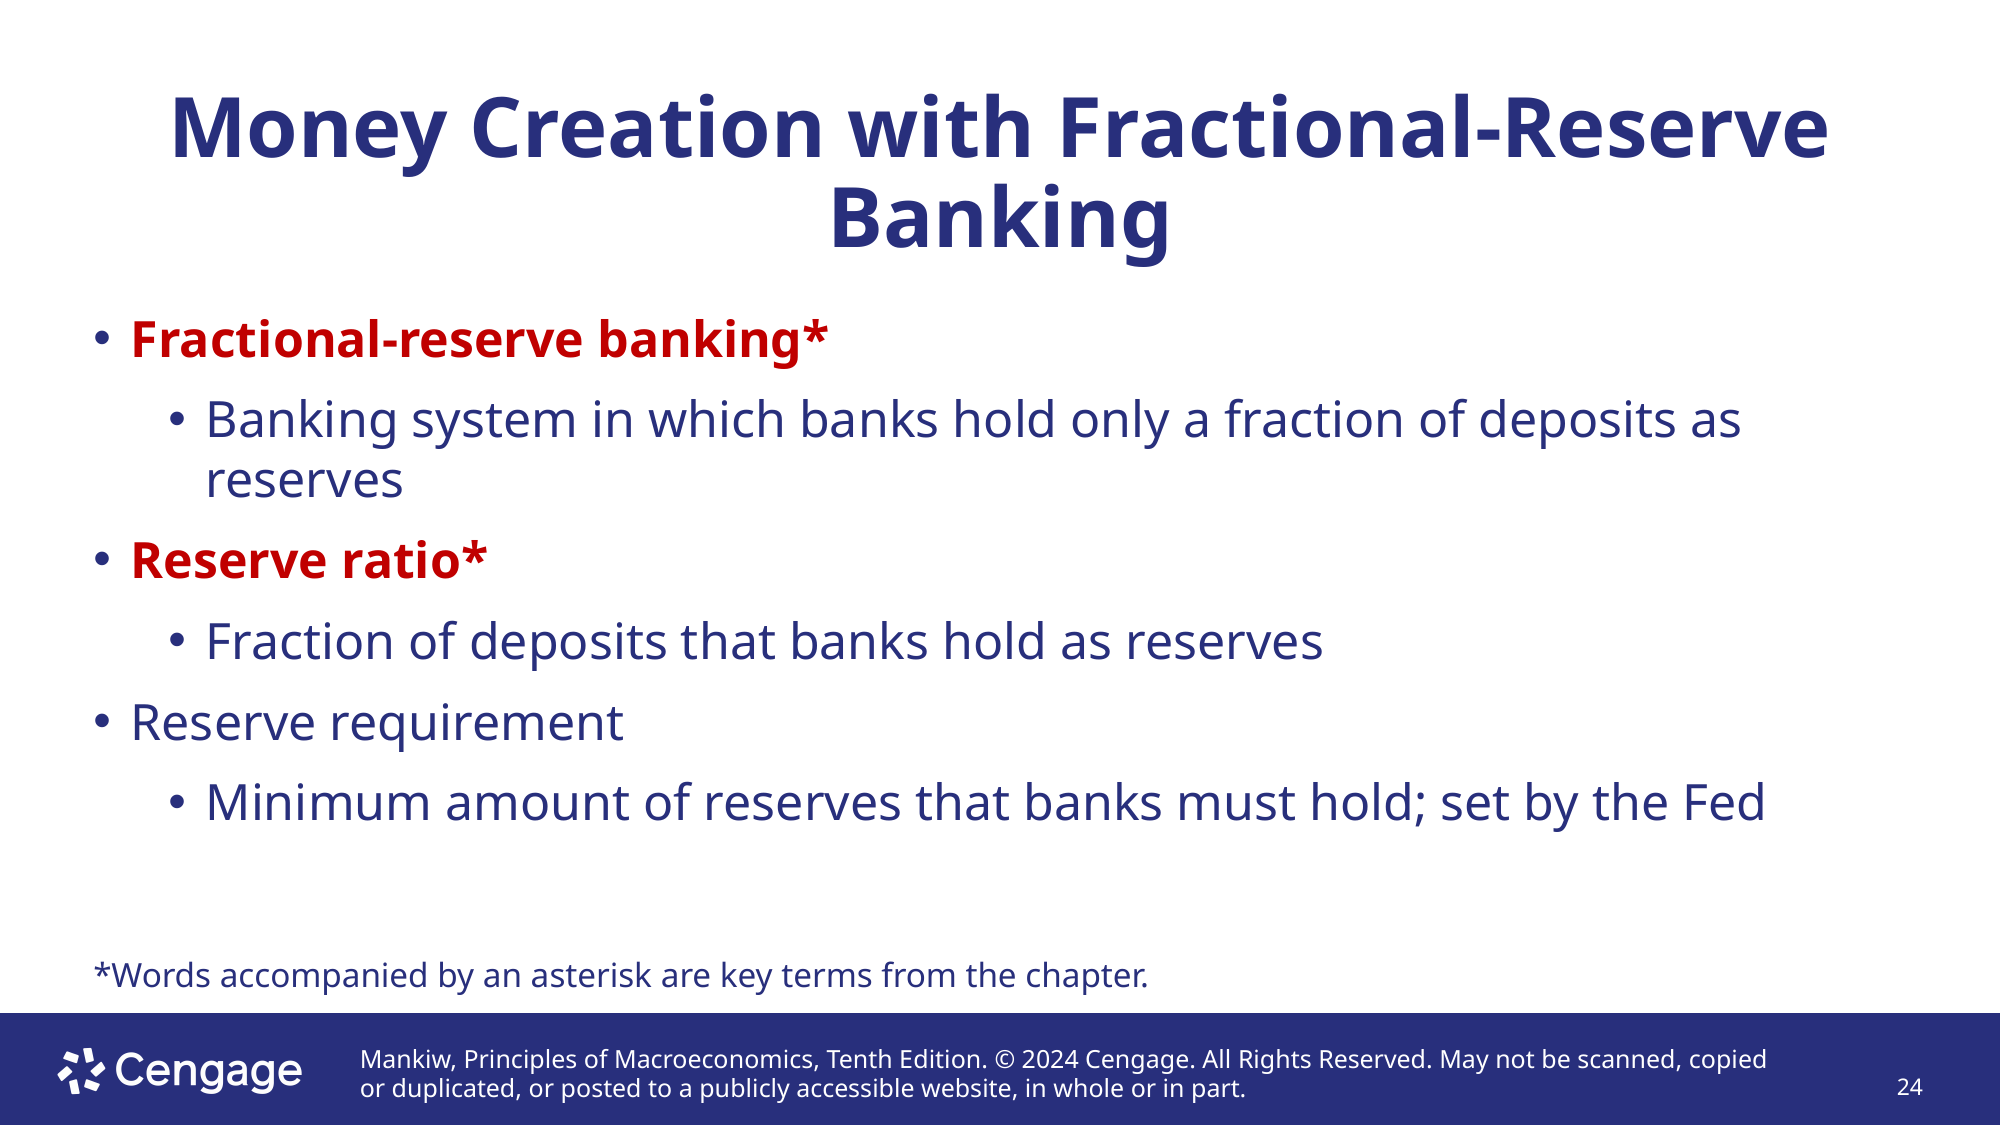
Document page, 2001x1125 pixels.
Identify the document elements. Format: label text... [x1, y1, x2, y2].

title Money Creation with Fractional‑Reserve Banking [78, 77, 1923, 278]
picture [30, 1020, 329, 1122]
list Fractional-reserve banking* Banking system in which banks hold only a fraction of deposits as reserves Reserve ratio* Fraction of deposits that banks hold as reserves Reserve requirement Minimum amount of reserves that banks must hold; set by the Fed *Words accompanied by an asterisk are key terms from the chapter. [78, 299, 1923, 1014]
